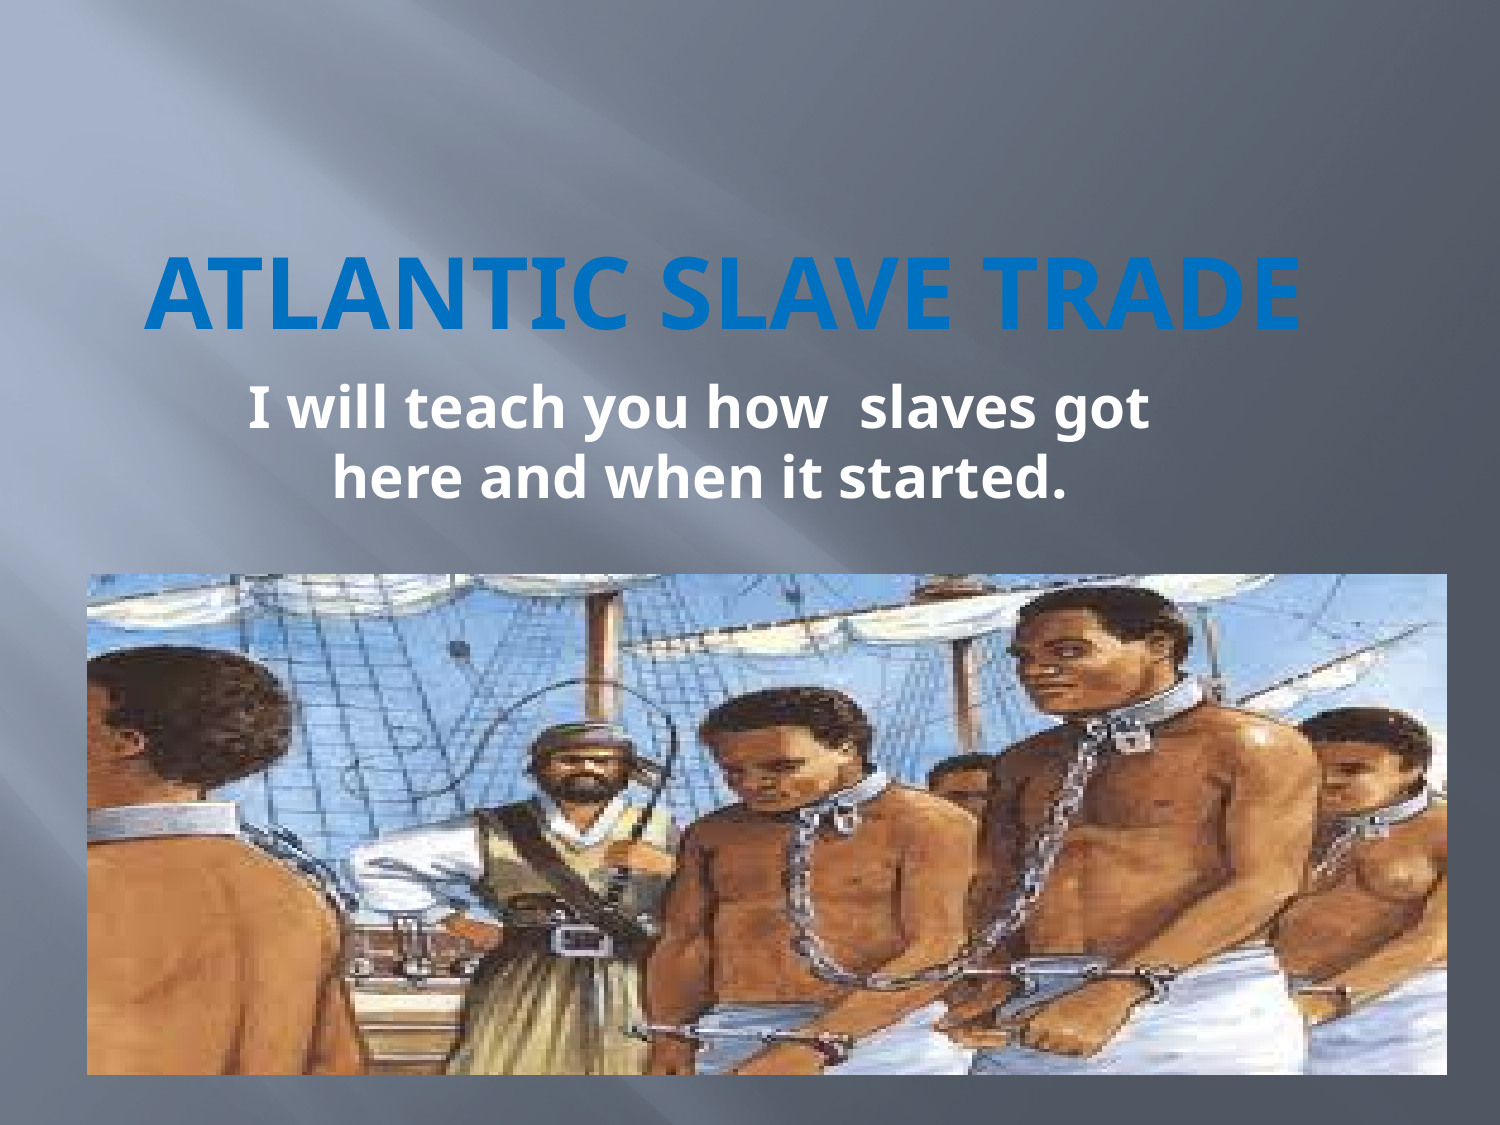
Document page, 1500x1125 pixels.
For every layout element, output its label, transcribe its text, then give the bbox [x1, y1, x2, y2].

title Atlantic Slave Trade [50, 50, 1400, 350]
subtitle I will teach you how slaves got here and when it started. [174, 362, 1225, 574]
picture [87, 574, 1447, 1076]
